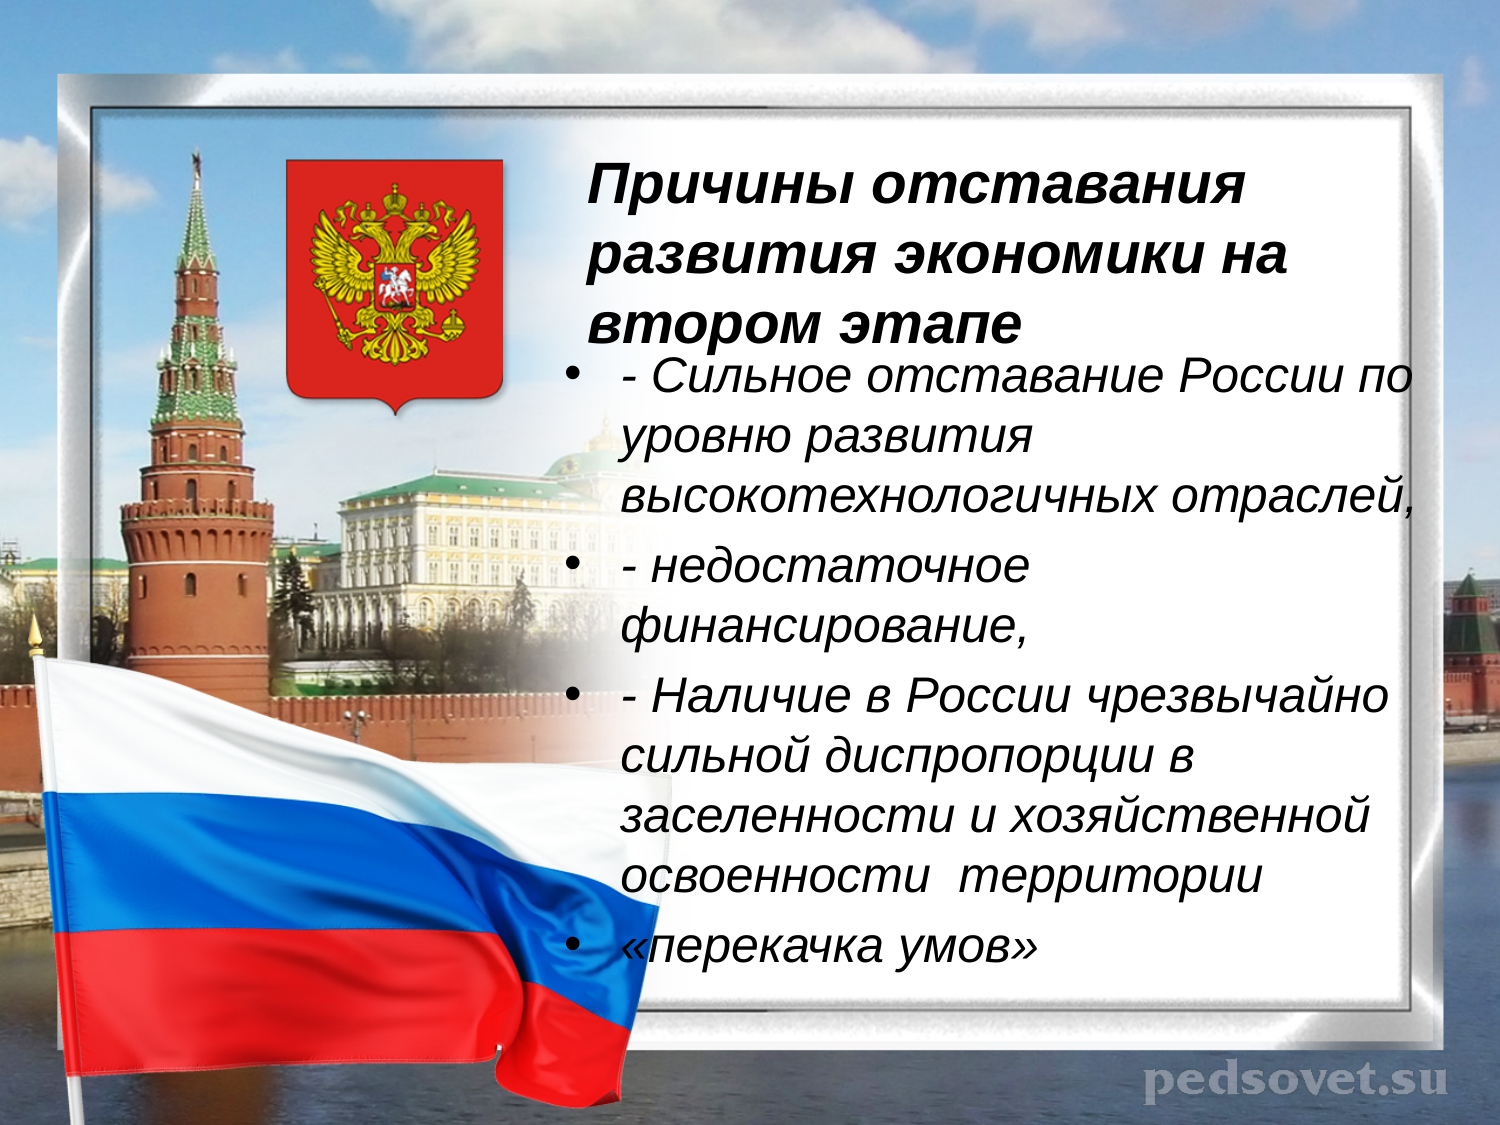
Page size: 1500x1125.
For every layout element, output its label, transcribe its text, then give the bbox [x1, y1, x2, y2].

list - Сильное отставание России по уровню развития высокотехнологичных отраслей, - недостаточное финансирование, - Наличие в России чрезвычайно сильной диспропорции в заселенности и хозяйственной освоенности территории «перекачка умов» [549, 255, 1459, 988]
list Причины отставания развития экономики на втором этапе [572, 137, 1400, 256]
picture [0, 0, 1500, 1125]
